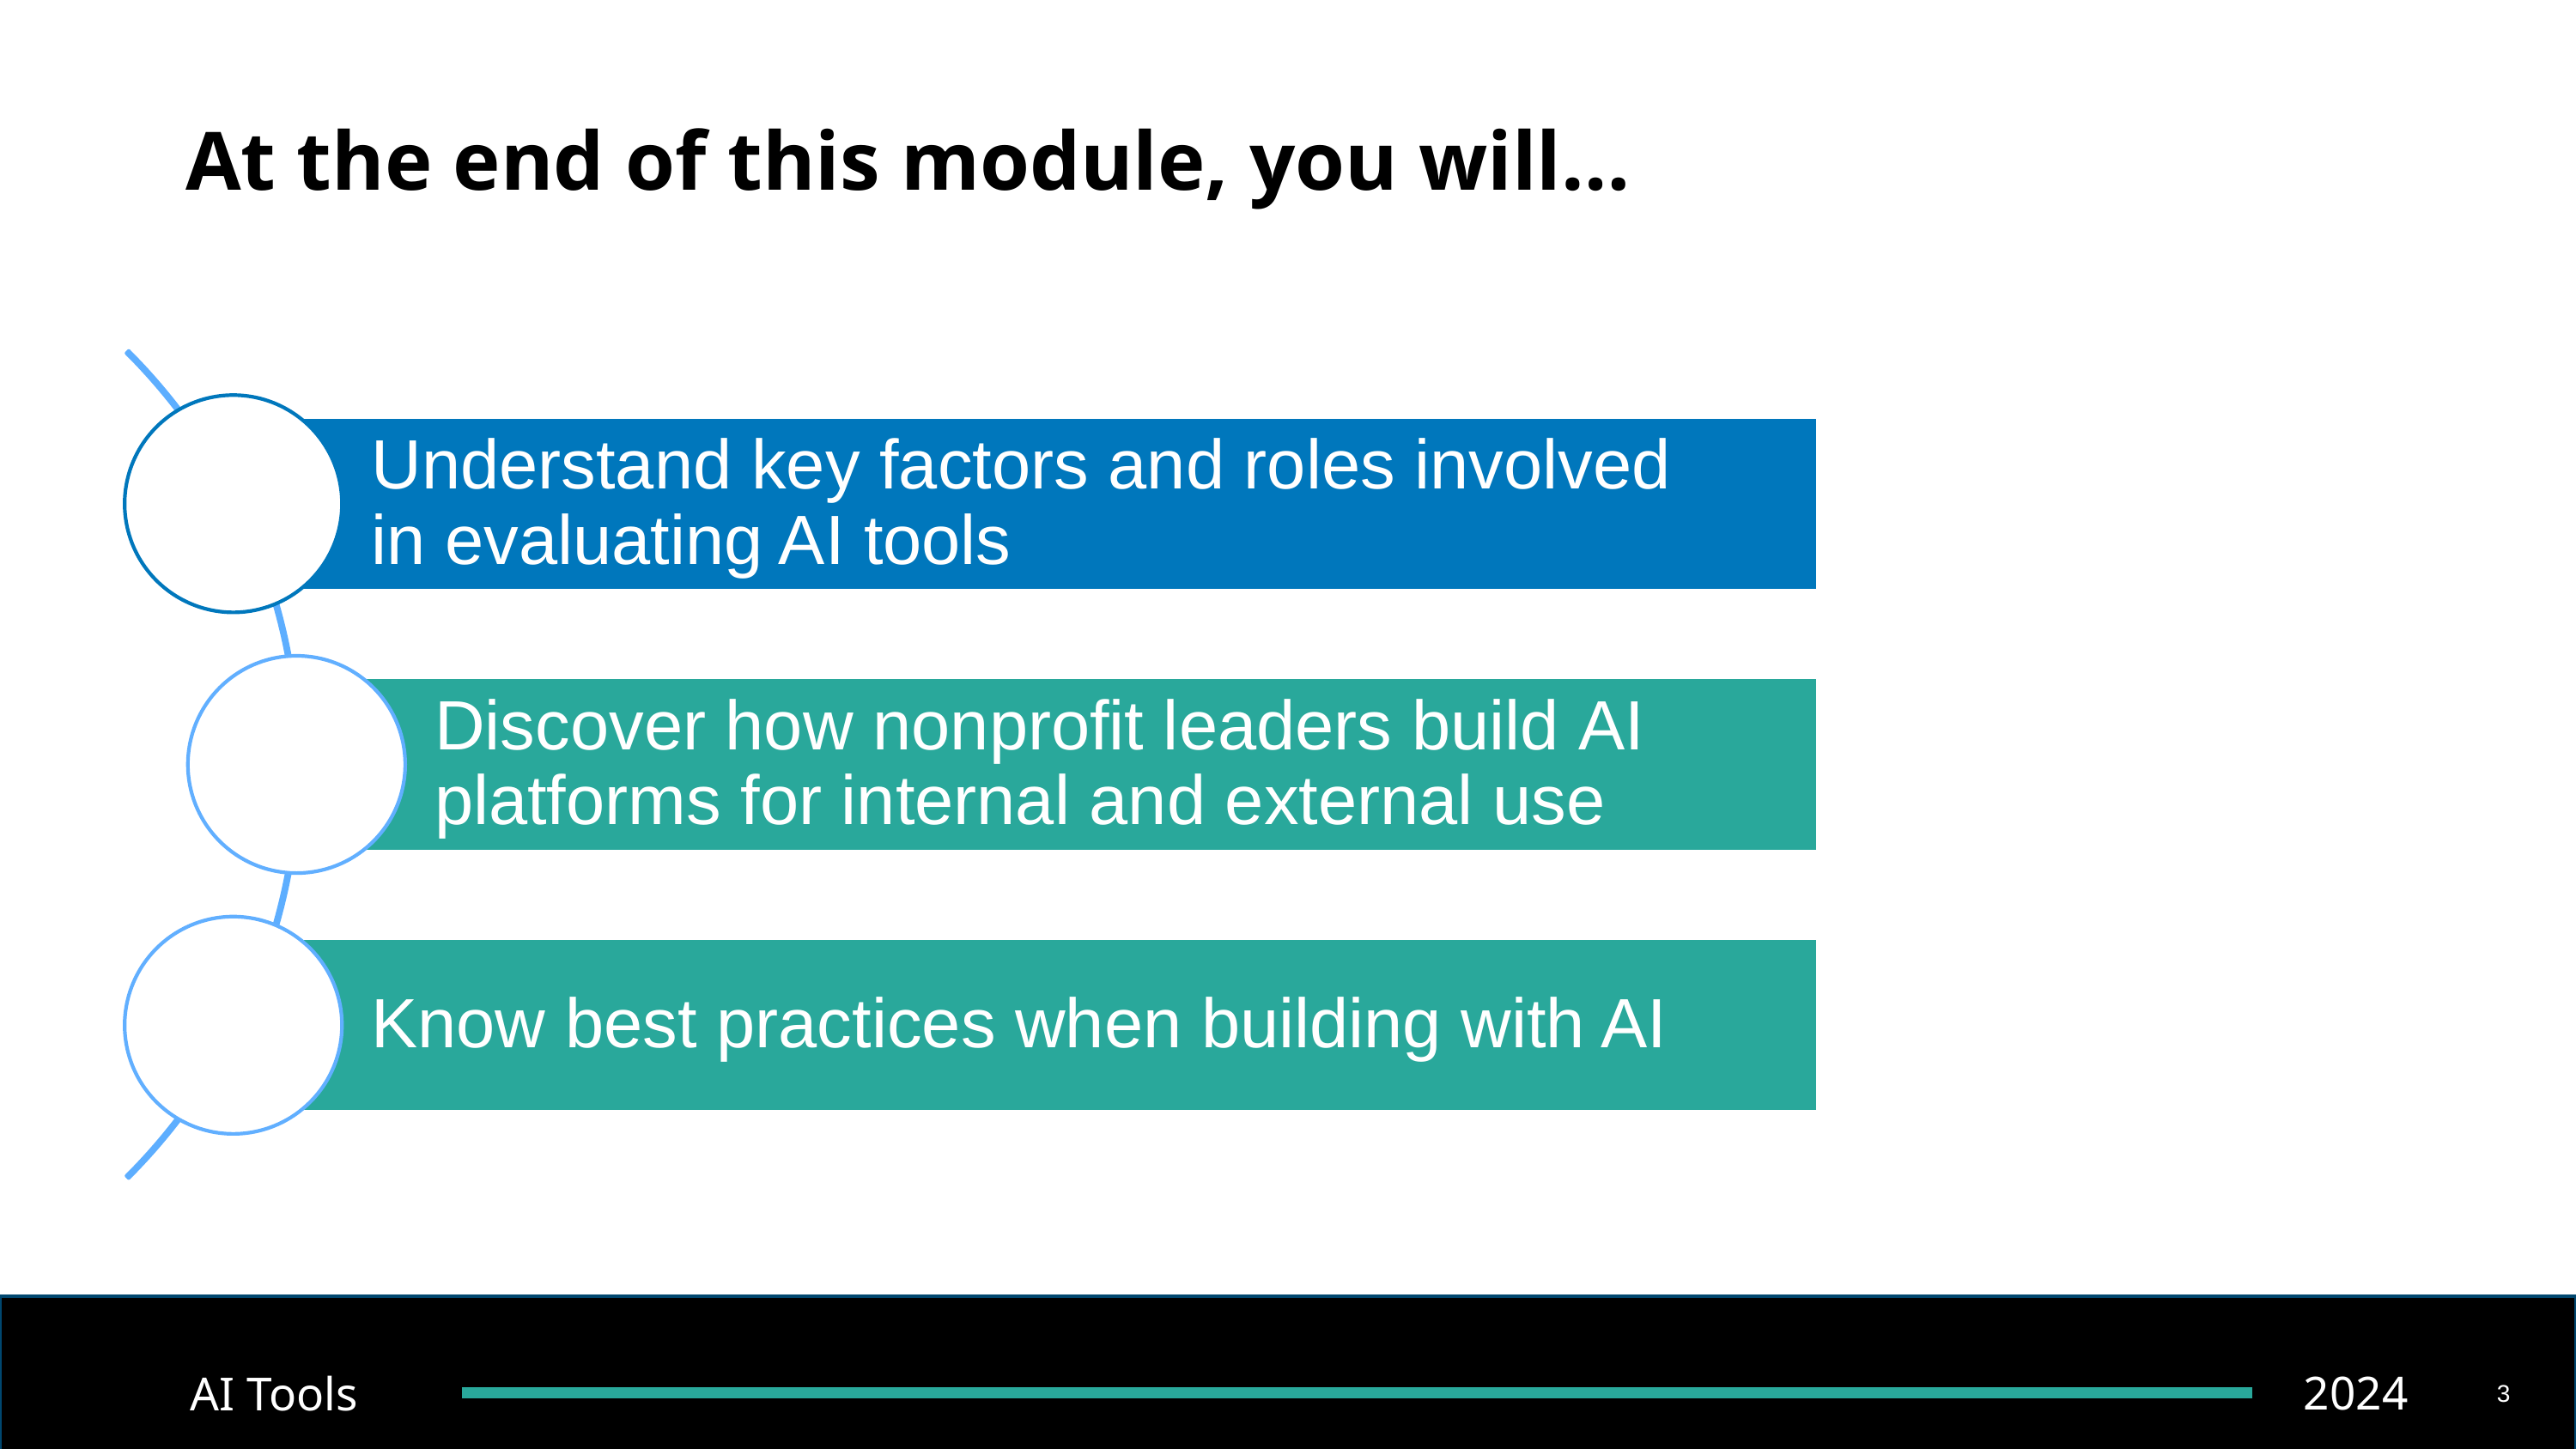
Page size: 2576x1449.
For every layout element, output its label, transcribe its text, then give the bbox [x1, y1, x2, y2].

title At the end of this module, you will… [178, 37, 2398, 279]
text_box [112, 330, 1831, 1200]
